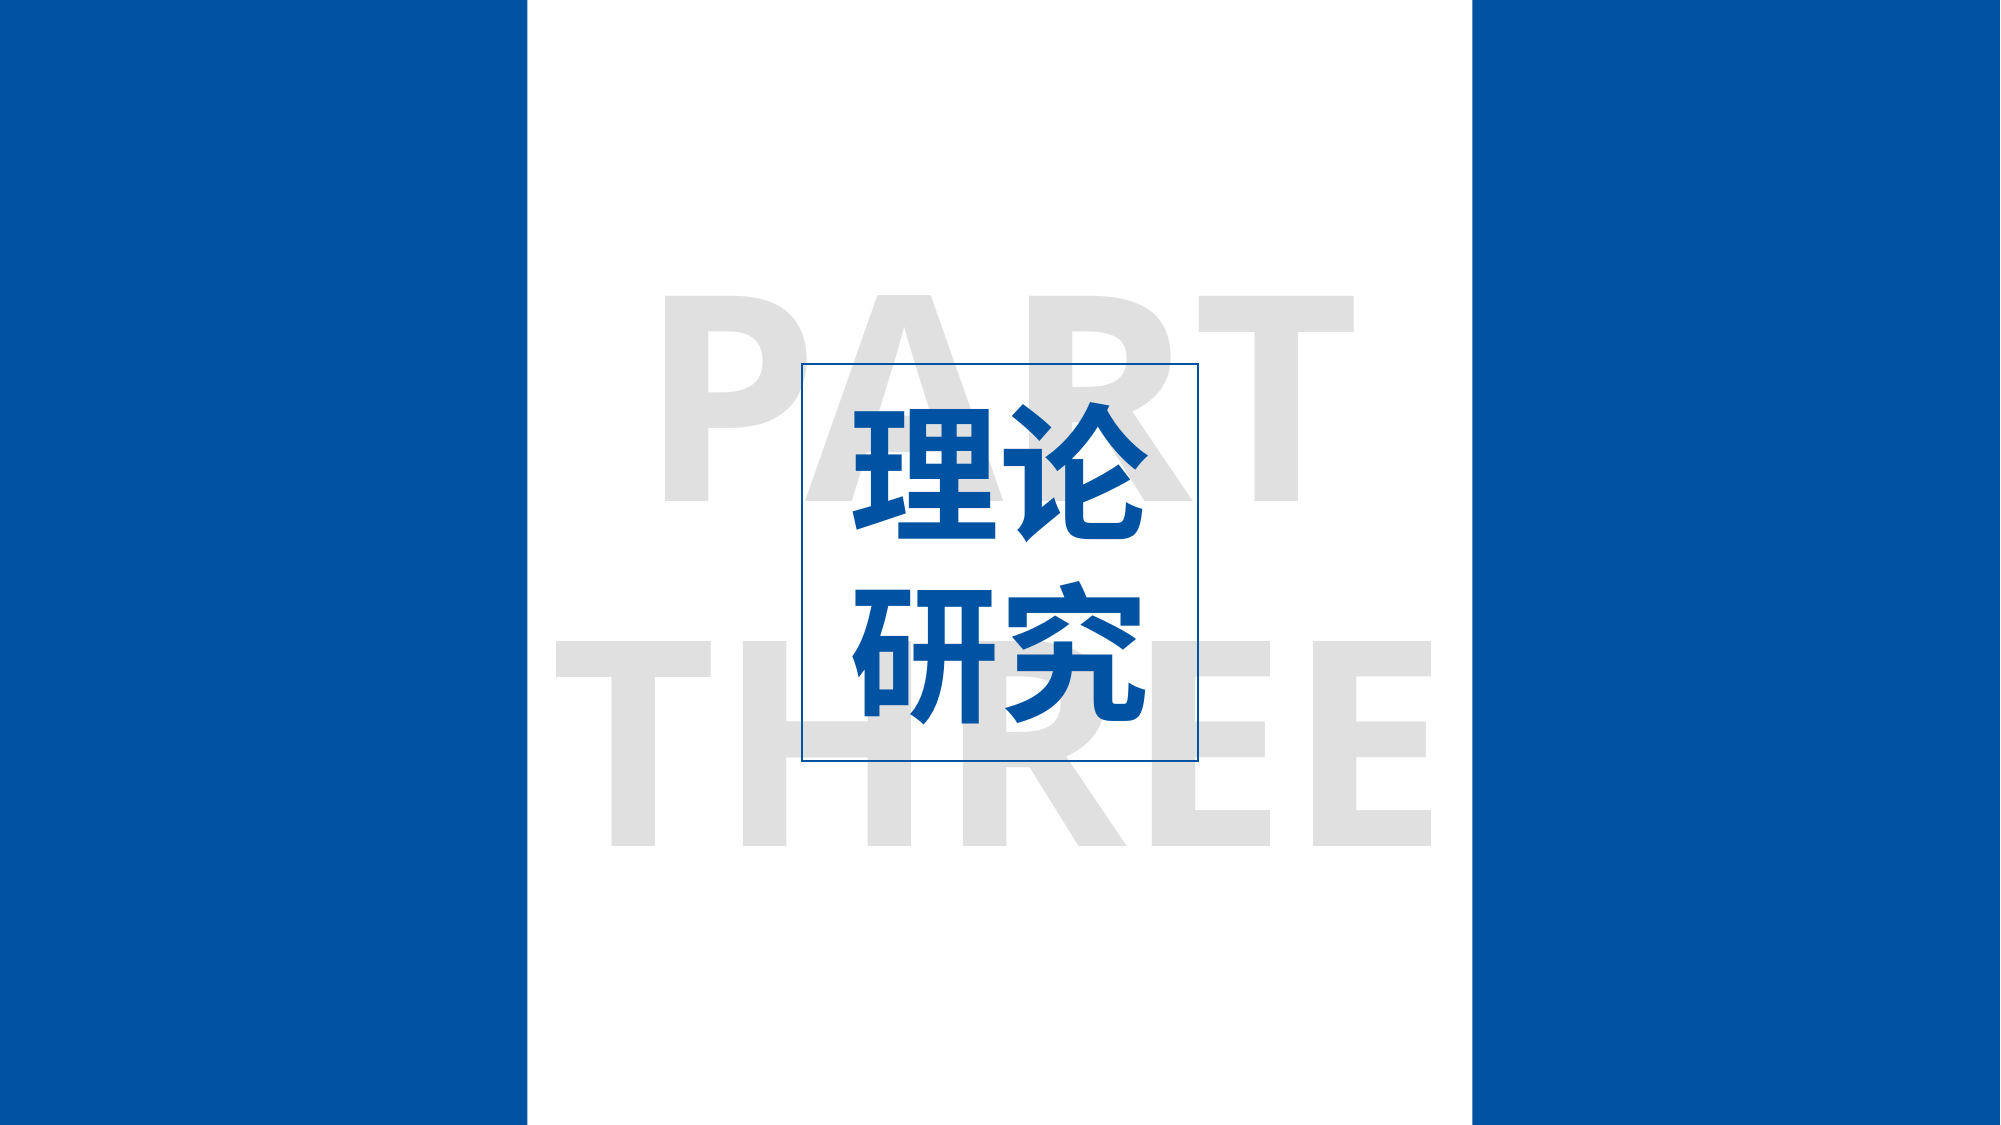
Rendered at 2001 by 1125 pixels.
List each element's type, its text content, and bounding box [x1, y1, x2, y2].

text_box PART THREE [529, 206, 1471, 912]
text_box [0, 0, 529, 1125]
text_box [801, 364, 1199, 761]
text_box [1471, 0, 2000, 1125]
